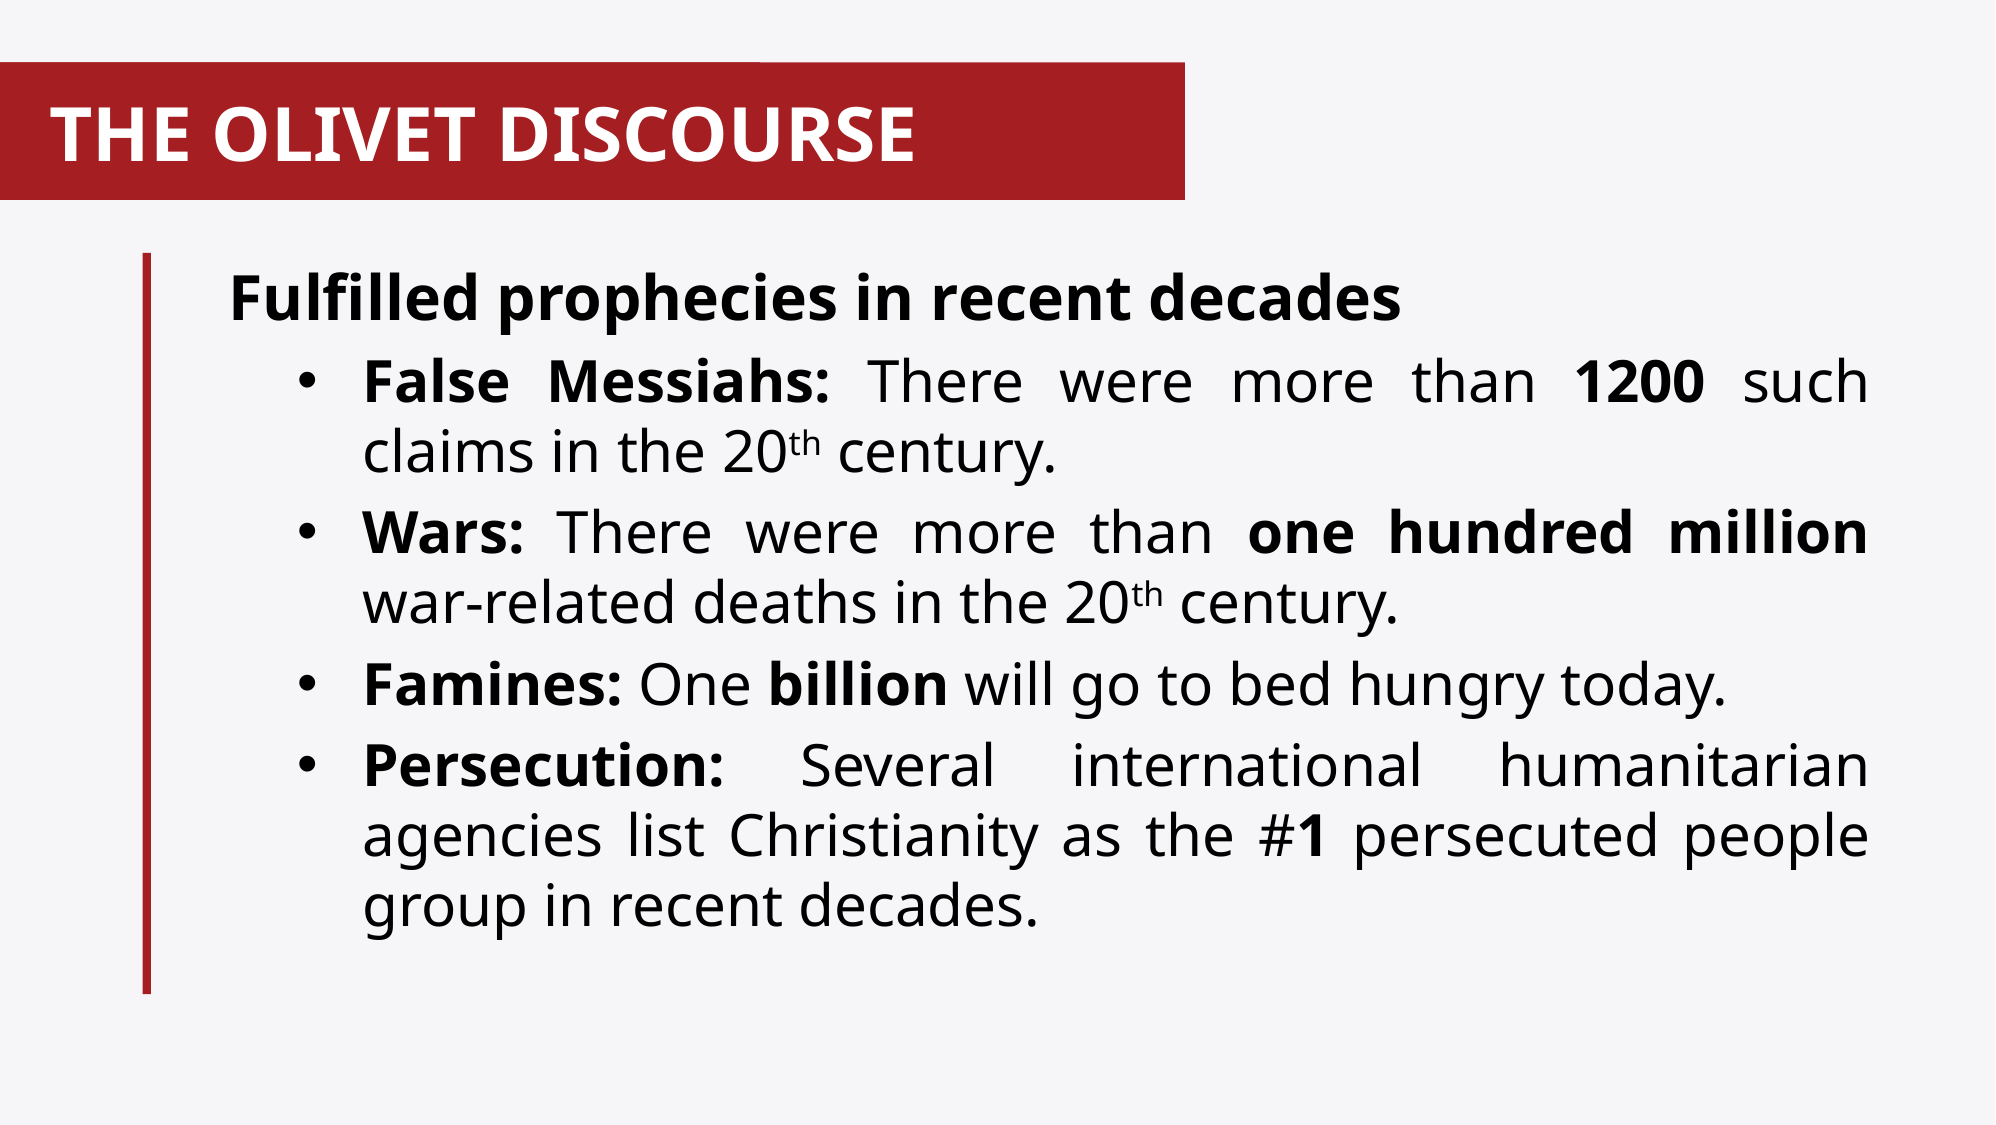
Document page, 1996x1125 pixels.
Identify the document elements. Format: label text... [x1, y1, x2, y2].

text_box THE OLIVET DISCOURSE [0, 62, 1185, 200]
subtitle Fulfilled prophecies in recent decades False Messiahs: There were more than 1200 such claims in the 20th century. Wars: There were more than one hundred million war-related deaths in the 20th century. Famines: One billion will go to bed hungry today. Persecution: Several international humanitarian agencies list Christianity as the #1 persecuted people group in recent decades. [197, 249, 1885, 1063]
